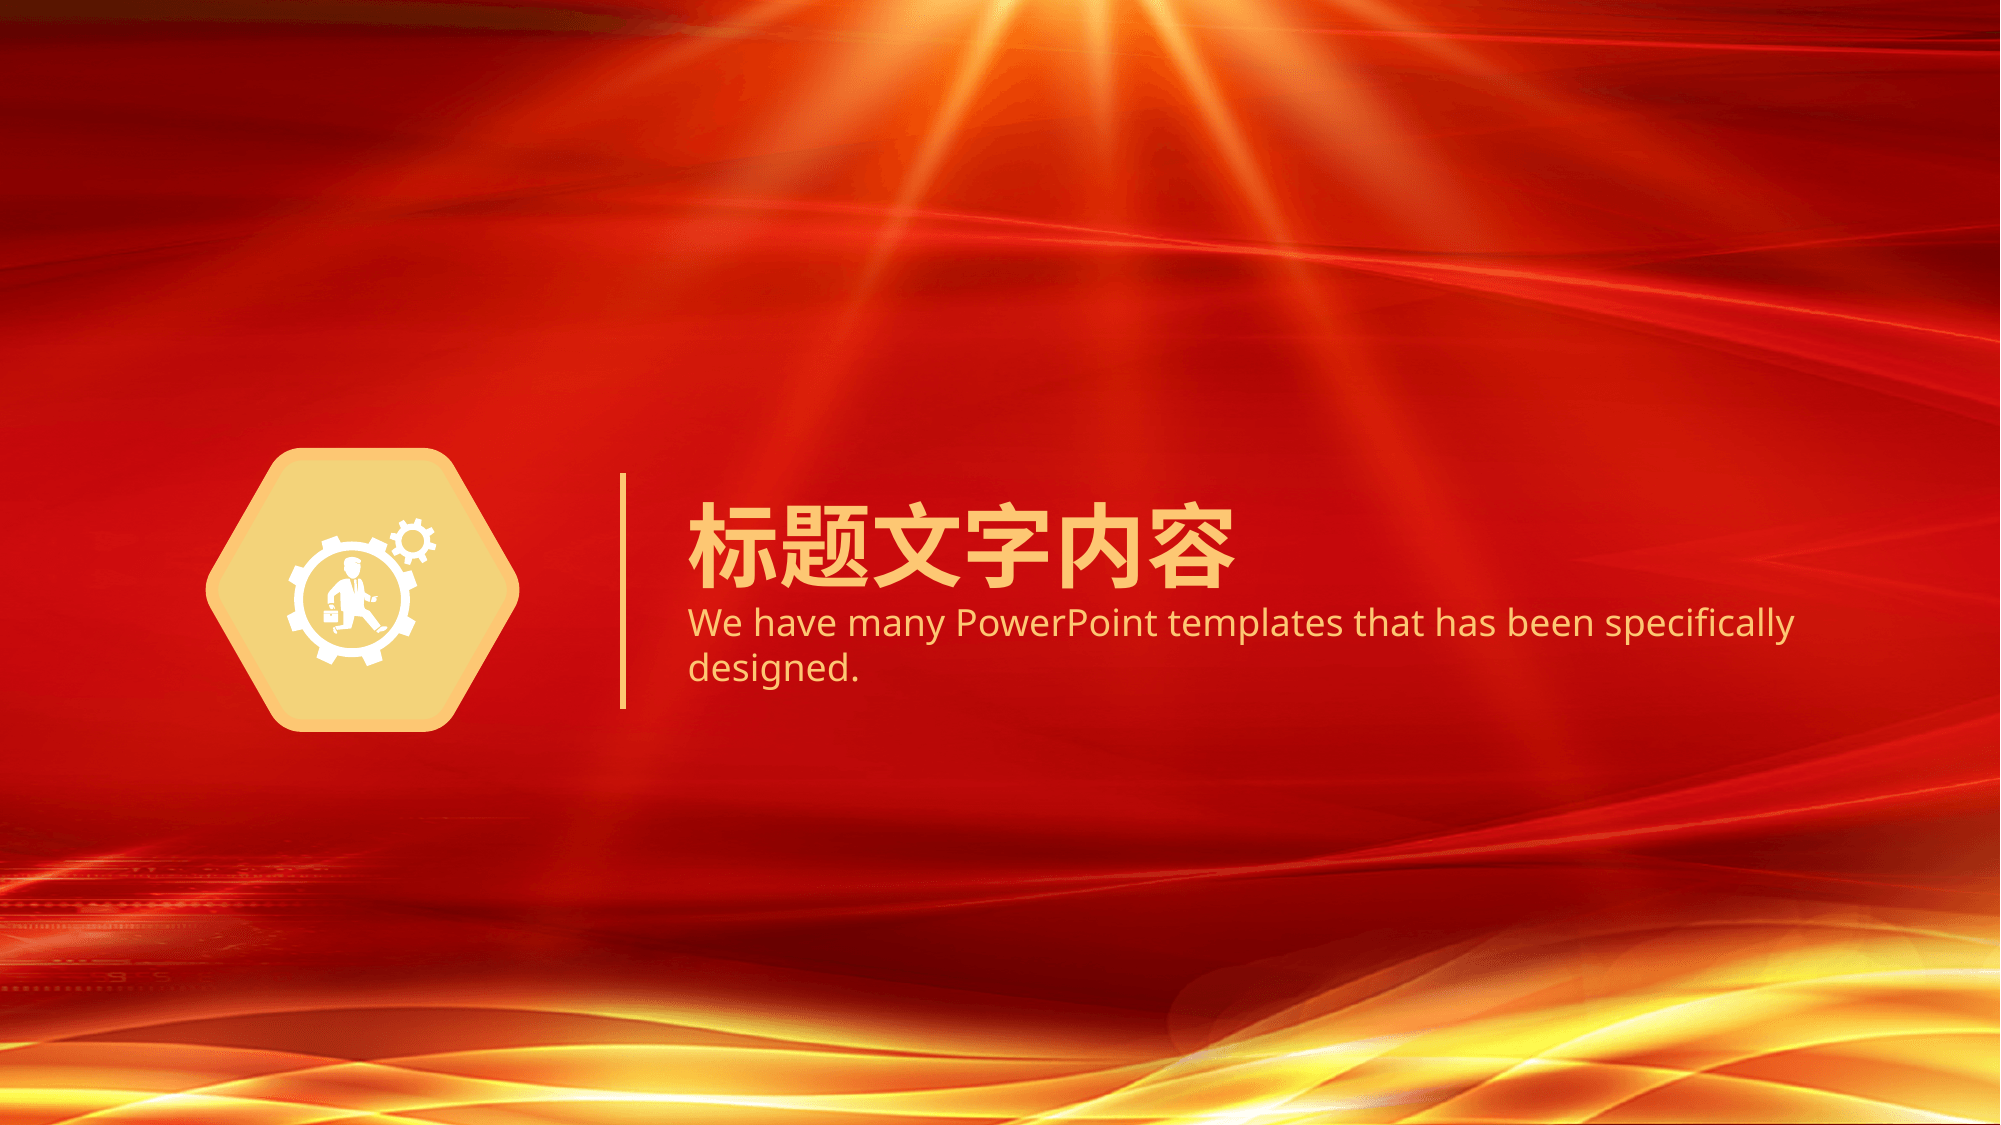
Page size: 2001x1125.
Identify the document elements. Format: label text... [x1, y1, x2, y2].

picture [0, 0, 2000, 1125]
text_box [211, 454, 514, 726]
text_box 标题文字内容 We have many PowerPoint templates that has been specifically designed. [687, 488, 1826, 689]
text_box [286, 535, 418, 667]
text_box [389, 518, 437, 565]
